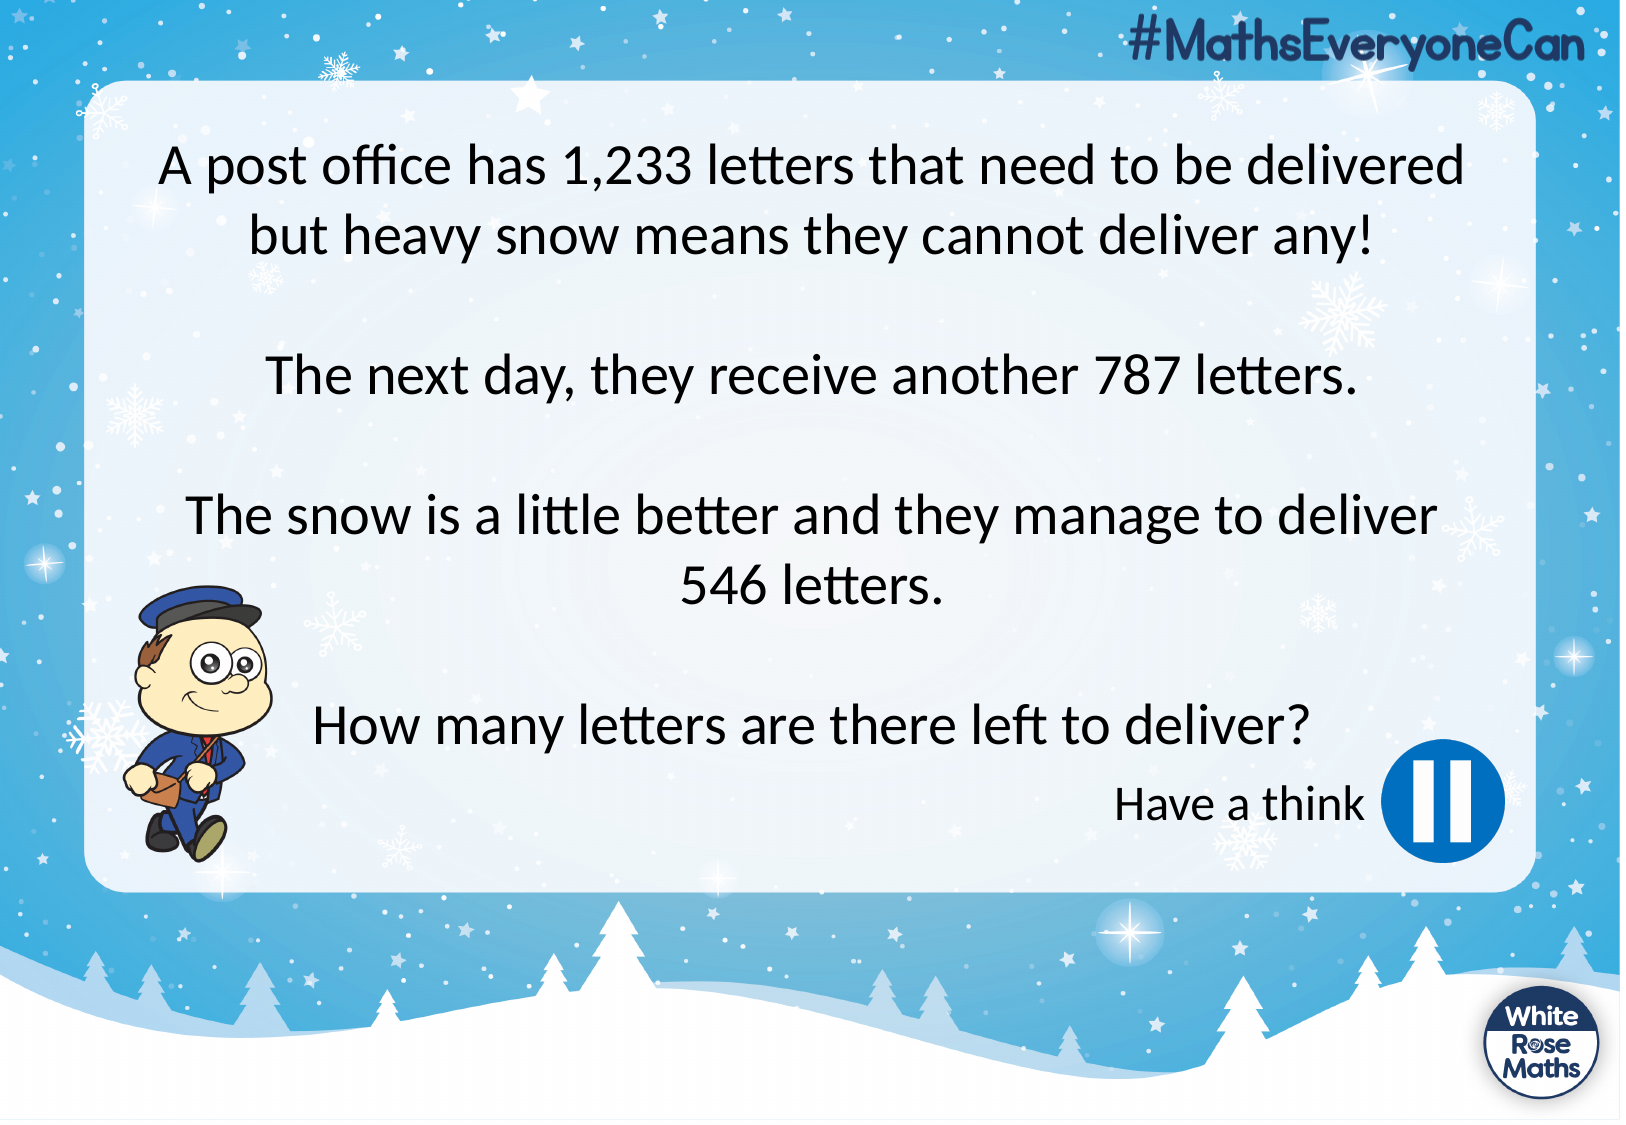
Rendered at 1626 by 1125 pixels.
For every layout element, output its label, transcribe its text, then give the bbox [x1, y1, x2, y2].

text_box A post office has 1,233 letters that need to be delivered but heavy snow means they cannot deliver any! The next day, they receive another 787 letters. The snow is a little better and they manage to deliver 546 letters. How many letters are there left to deliver? [129, 118, 1496, 764]
picture [0, 0, 1626, 1125]
text_box Have a think [1099, 763, 1381, 839]
